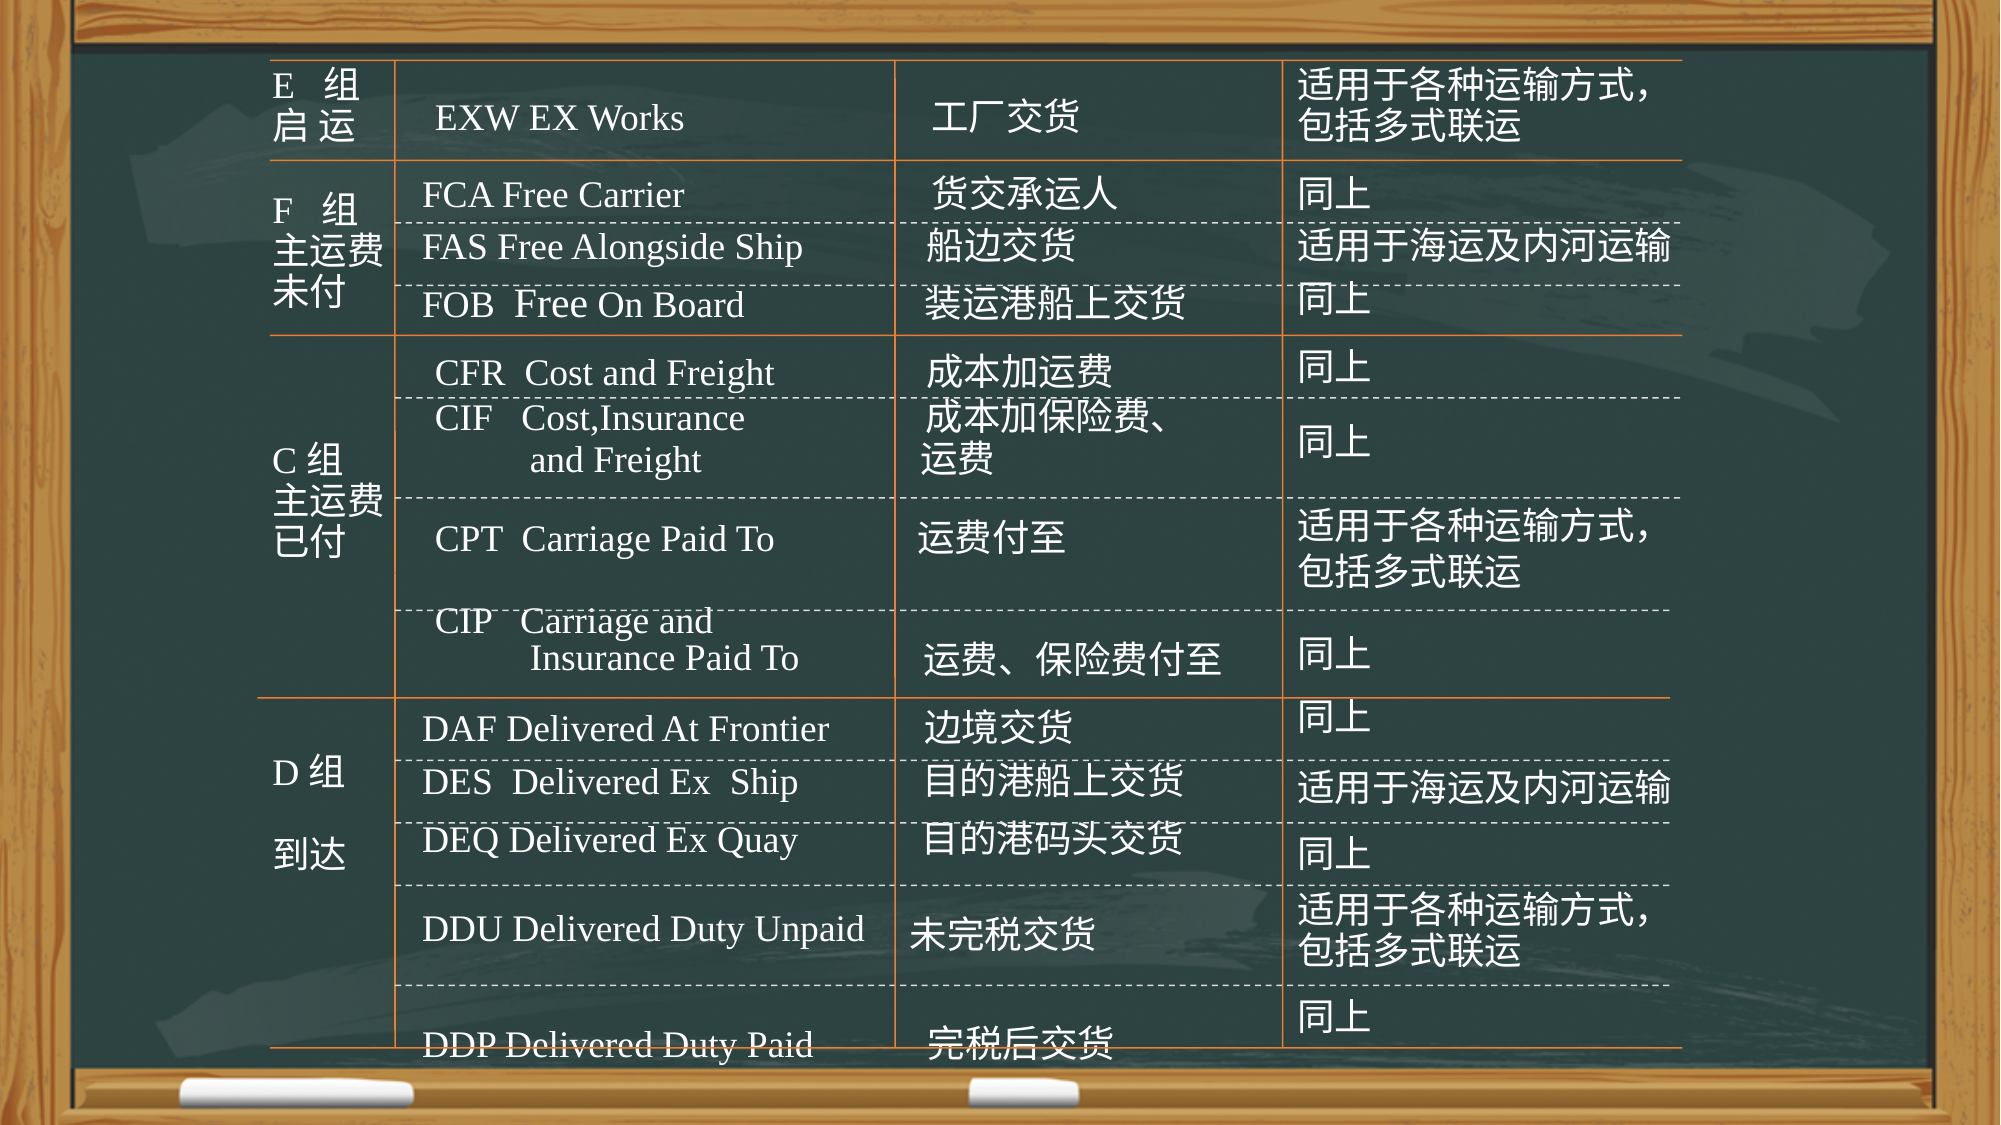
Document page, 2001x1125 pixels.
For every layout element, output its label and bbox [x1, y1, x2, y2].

picture [0, 0, 2000, 1125]
text_box [257, 60, 1795, 1050]
